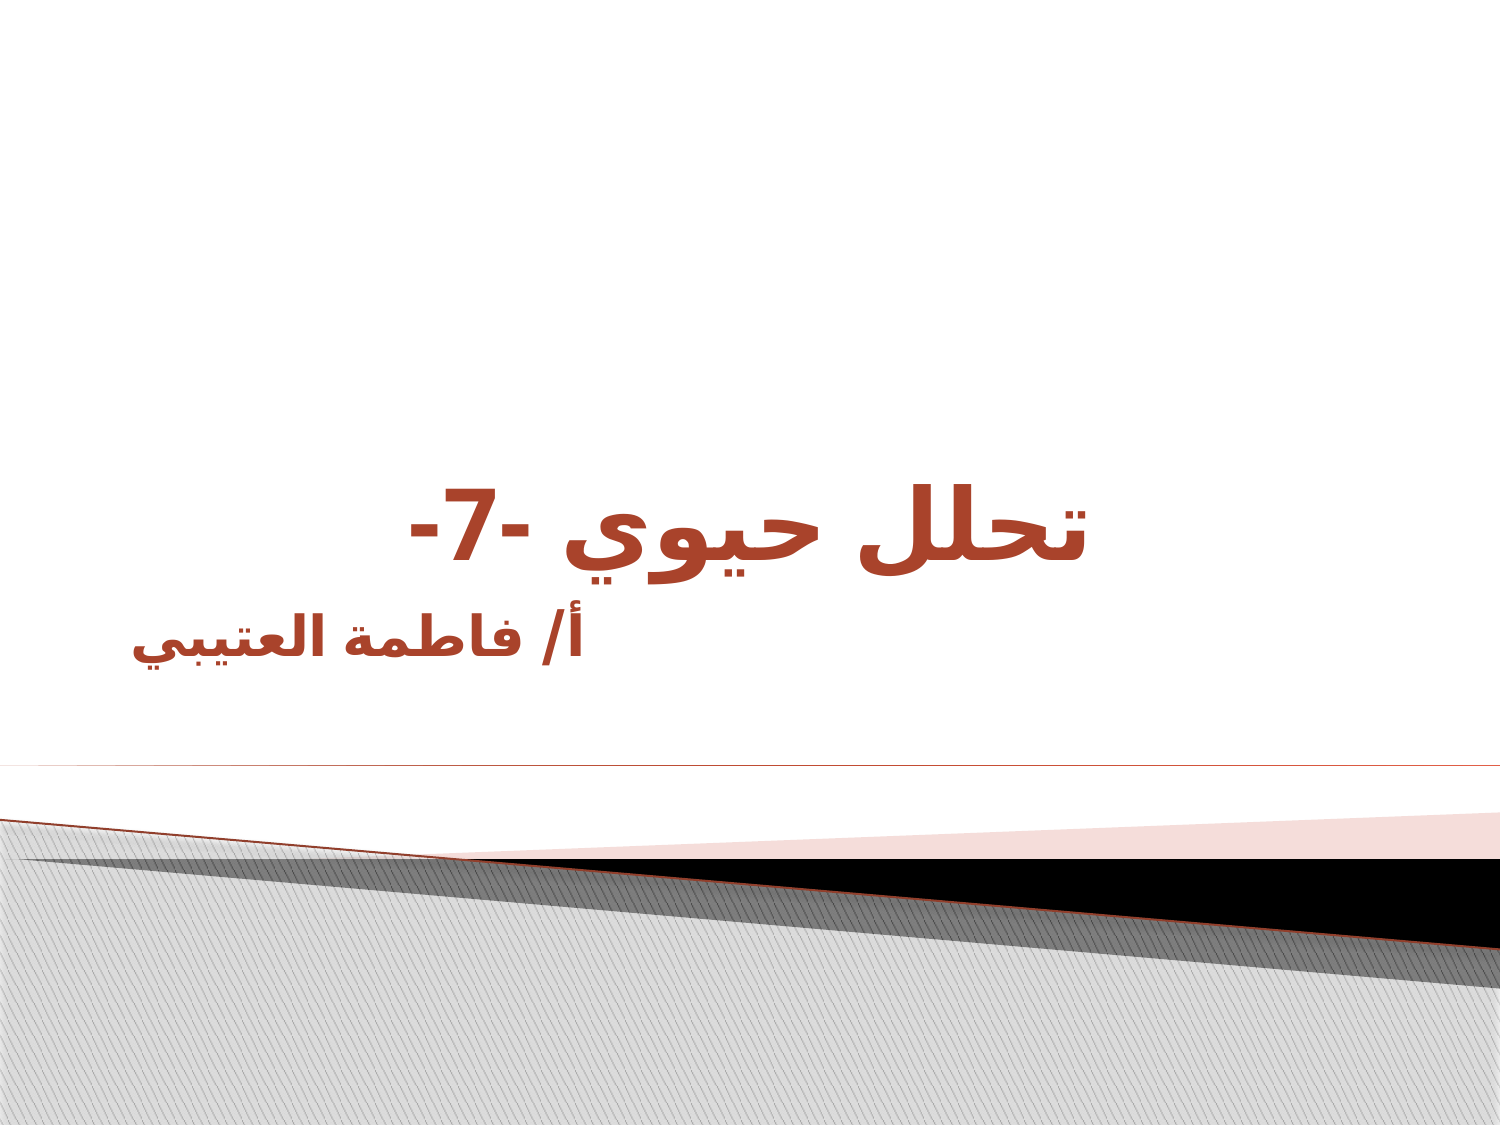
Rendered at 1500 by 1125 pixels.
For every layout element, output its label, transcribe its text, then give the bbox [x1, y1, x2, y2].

title تحلل حيوي -7- [112, 287, 1388, 588]
picture [5, 859, 1500, 989]
subtitle أ/ فاطمة العتيبي [112, 592, 1388, 715]
